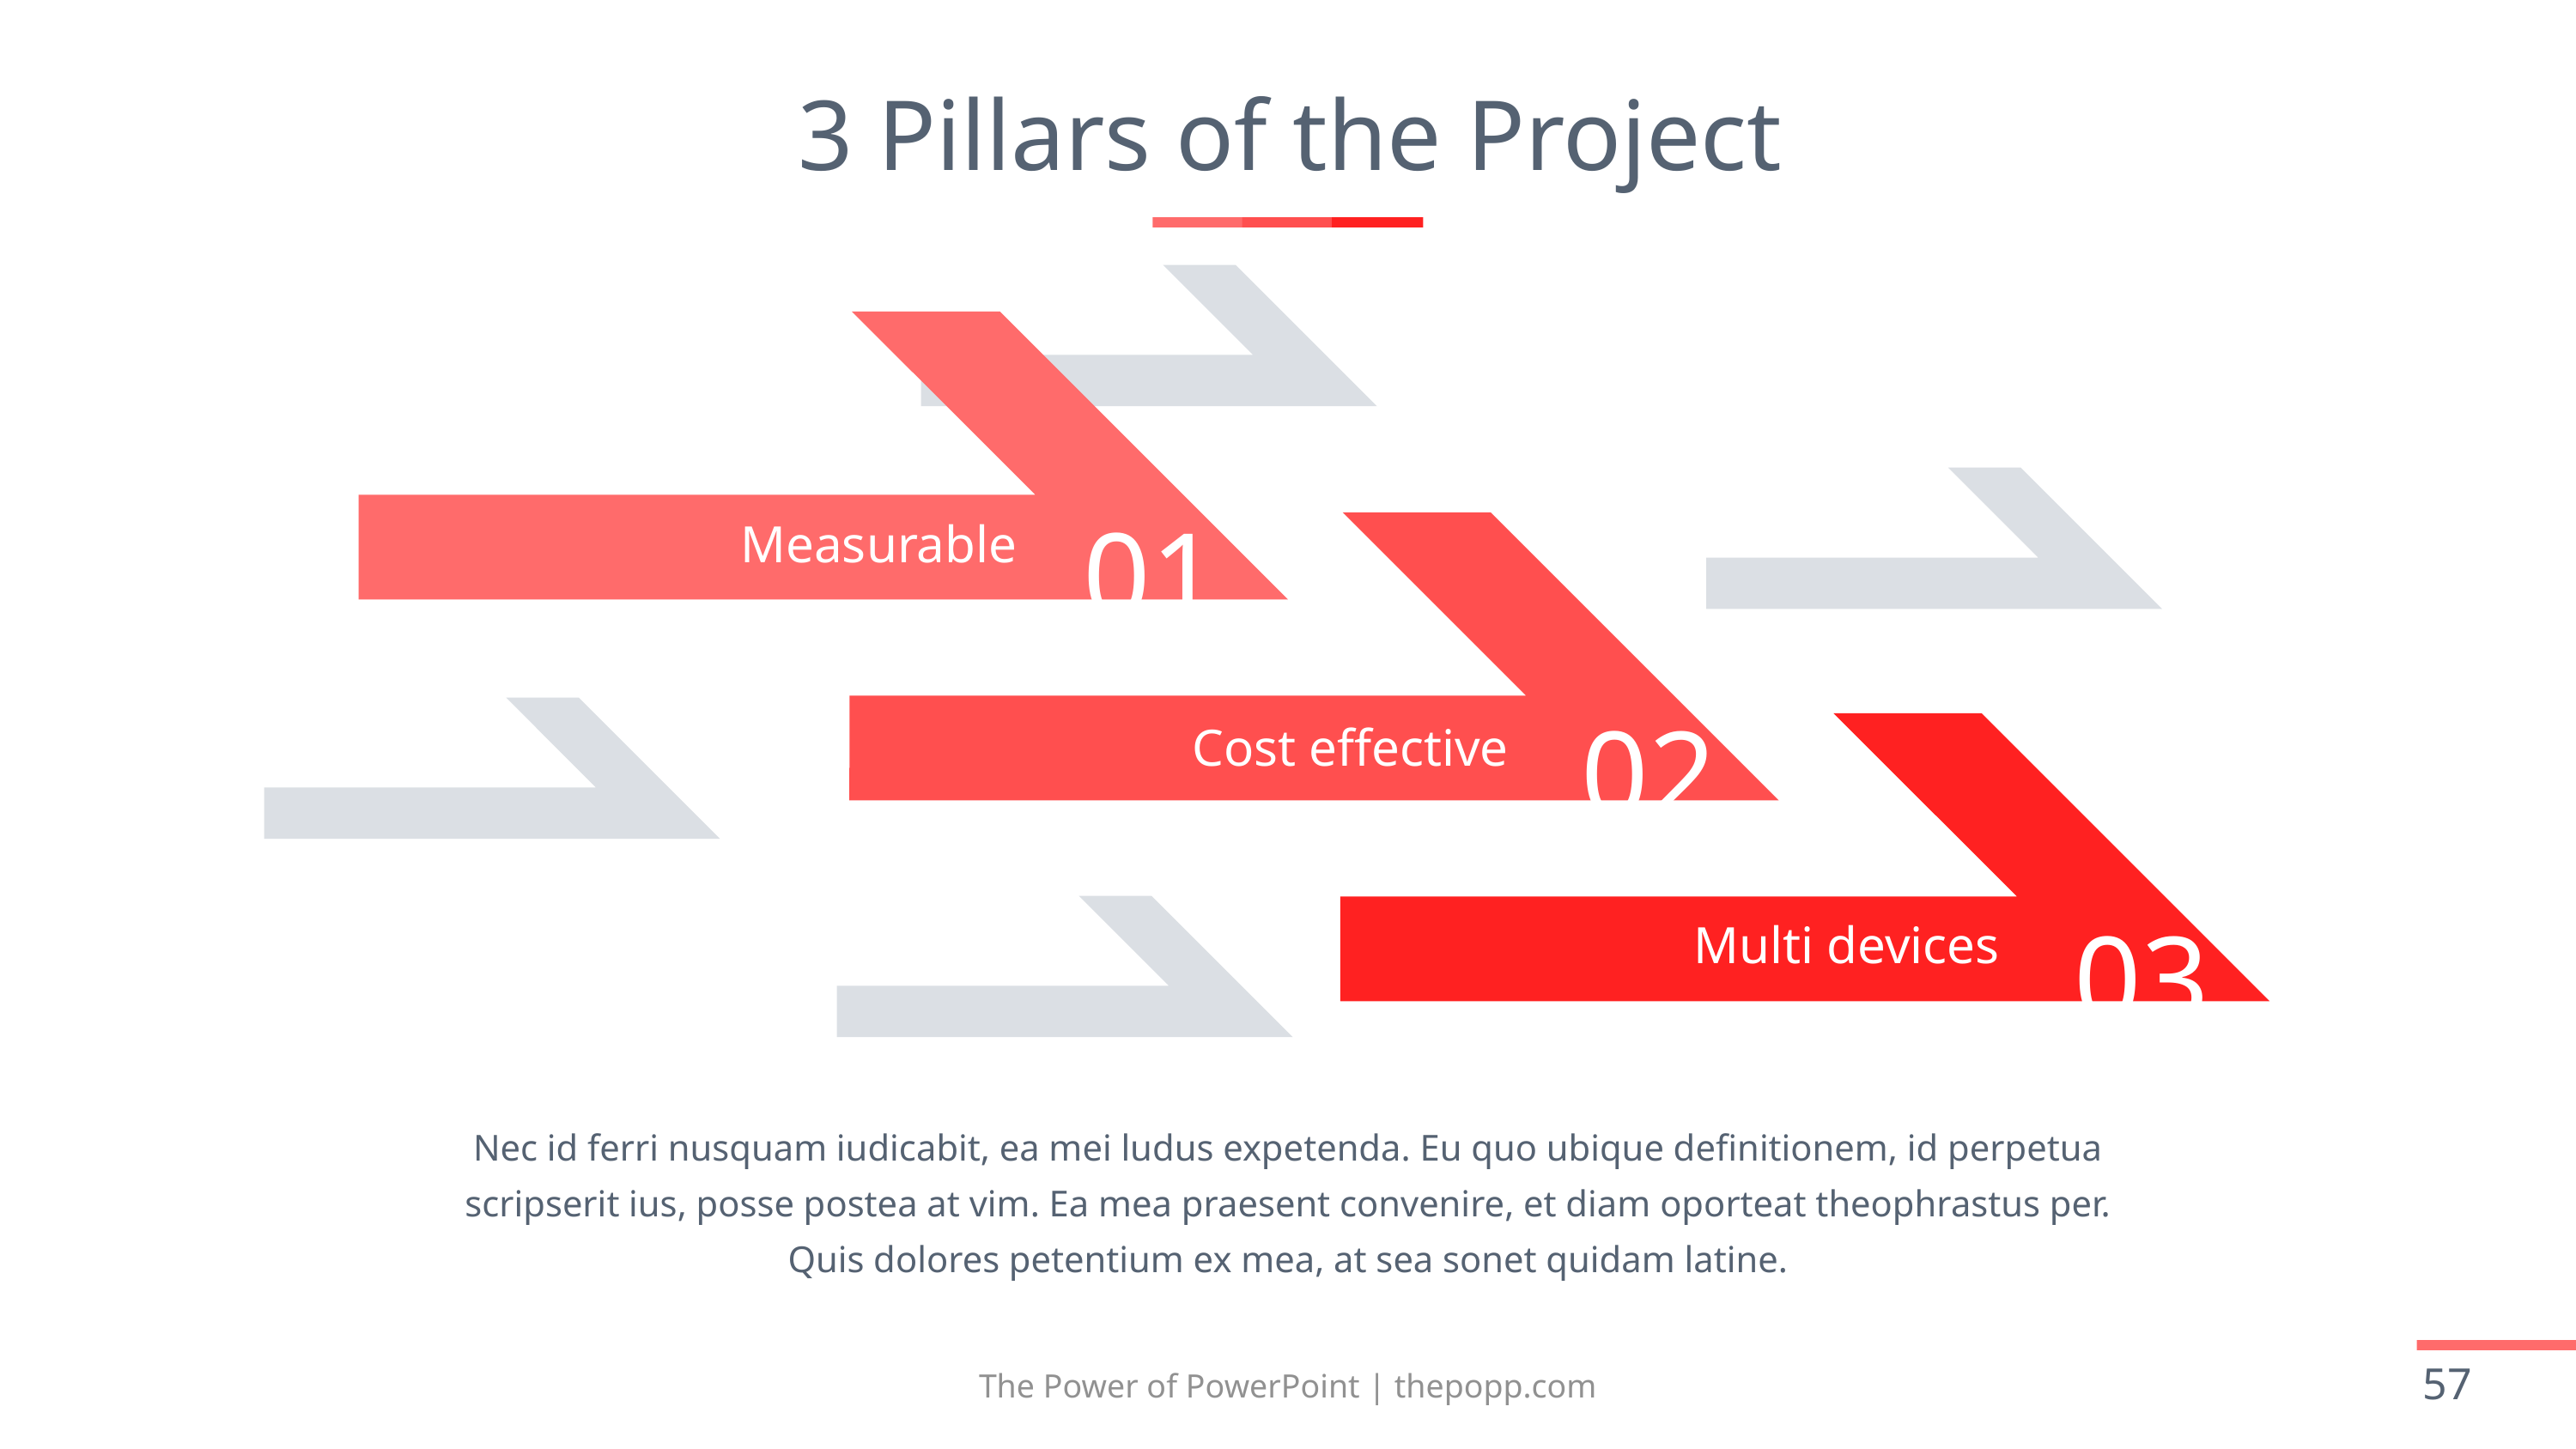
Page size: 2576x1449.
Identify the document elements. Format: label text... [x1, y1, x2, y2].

list Multi devices [1363, 891, 2013, 997]
footer The Power of PowerPoint | thepopp.com [853, 1349, 1723, 1427]
slide_number 57 [2409, 1351, 2576, 1421]
list Nec id ferri nusquam iudicabit, ea mei ludus expetenda. Eu quo ubique definitionem, id perpetua scripserit ius, posse postea at vim. Ea mea praesent convenire, et diam oporteat theophrastus per. Quis dolores petentium ex mea, at sea sonet quidam latine. [450, 1088, 2126, 1304]
list Cost effective [872, 693, 1522, 798]
title 3 Pillars of the Project [69, 49, 2512, 230]
list Measurable [380, 490, 1030, 596]
